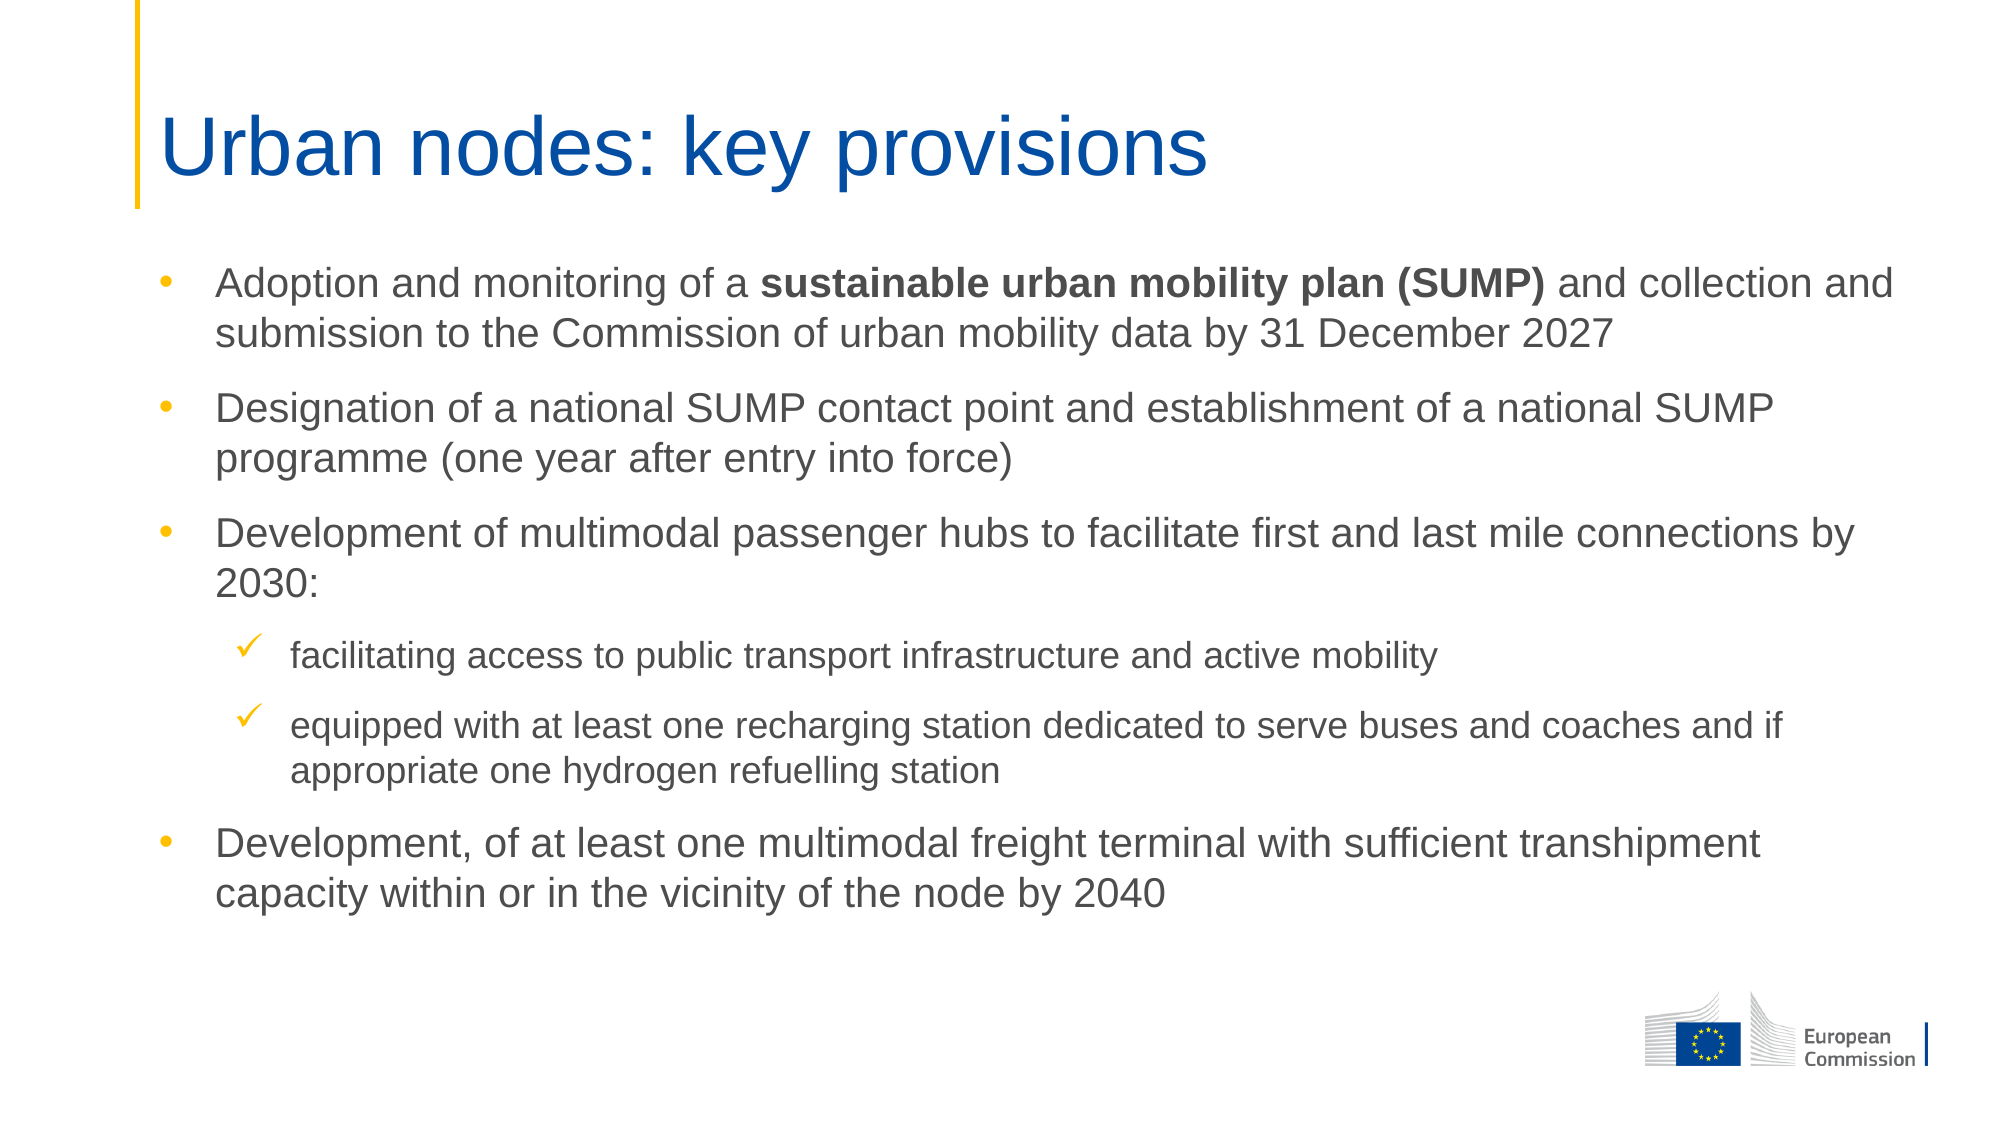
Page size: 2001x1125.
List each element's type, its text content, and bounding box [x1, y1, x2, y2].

text_box Adoption and monitoring of a sustainable urban mobility plan (SUMP) and collection and submission to the Commission of urban mobility data by 31 December 2027 Designation of a national SUMP contact point and establishment of a national SUMP programme (one year after entry into force) Development of multimodal passenger hubs to facilitate first and last mile connections by 2030: facilitating access to public transport infrastructure and active mobility equipped with at least one recharging station dedicated to serve buses and coaches and if appropriate one hydrogen refuelling station Development, of at least one multimodal freight terminal with sufficient transhipment capacity within or in the vicinity of the node by 2040 [144, 248, 1931, 924]
picture [1645, 991, 1928, 1066]
text_box [0, 804, 1553, 1125]
title Urban nodes: key provisions [144, 120, 1870, 248]
